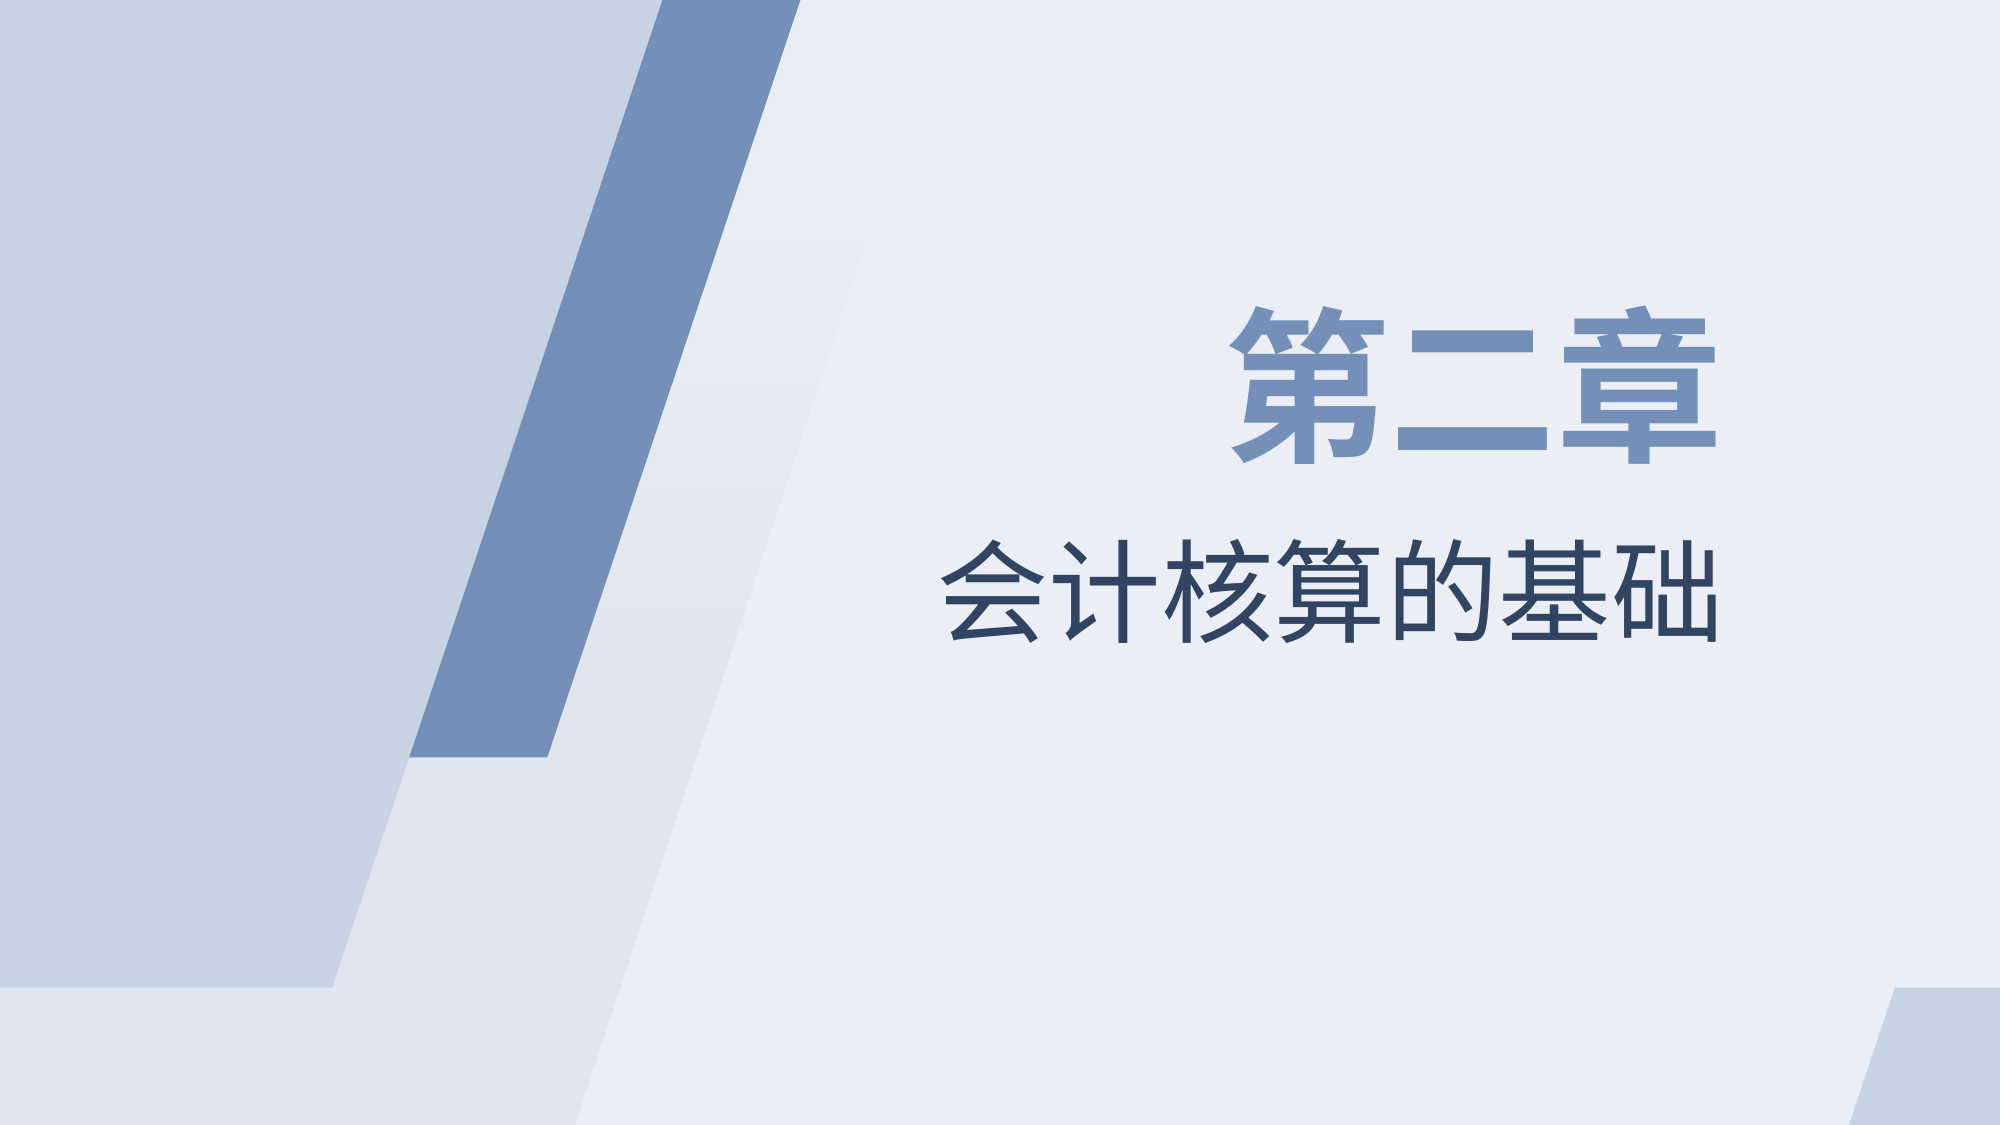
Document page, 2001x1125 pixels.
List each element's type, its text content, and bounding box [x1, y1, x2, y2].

title 会计核算的基础 [881, 522, 1724, 854]
list 第二章 [880, 212, 1724, 483]
